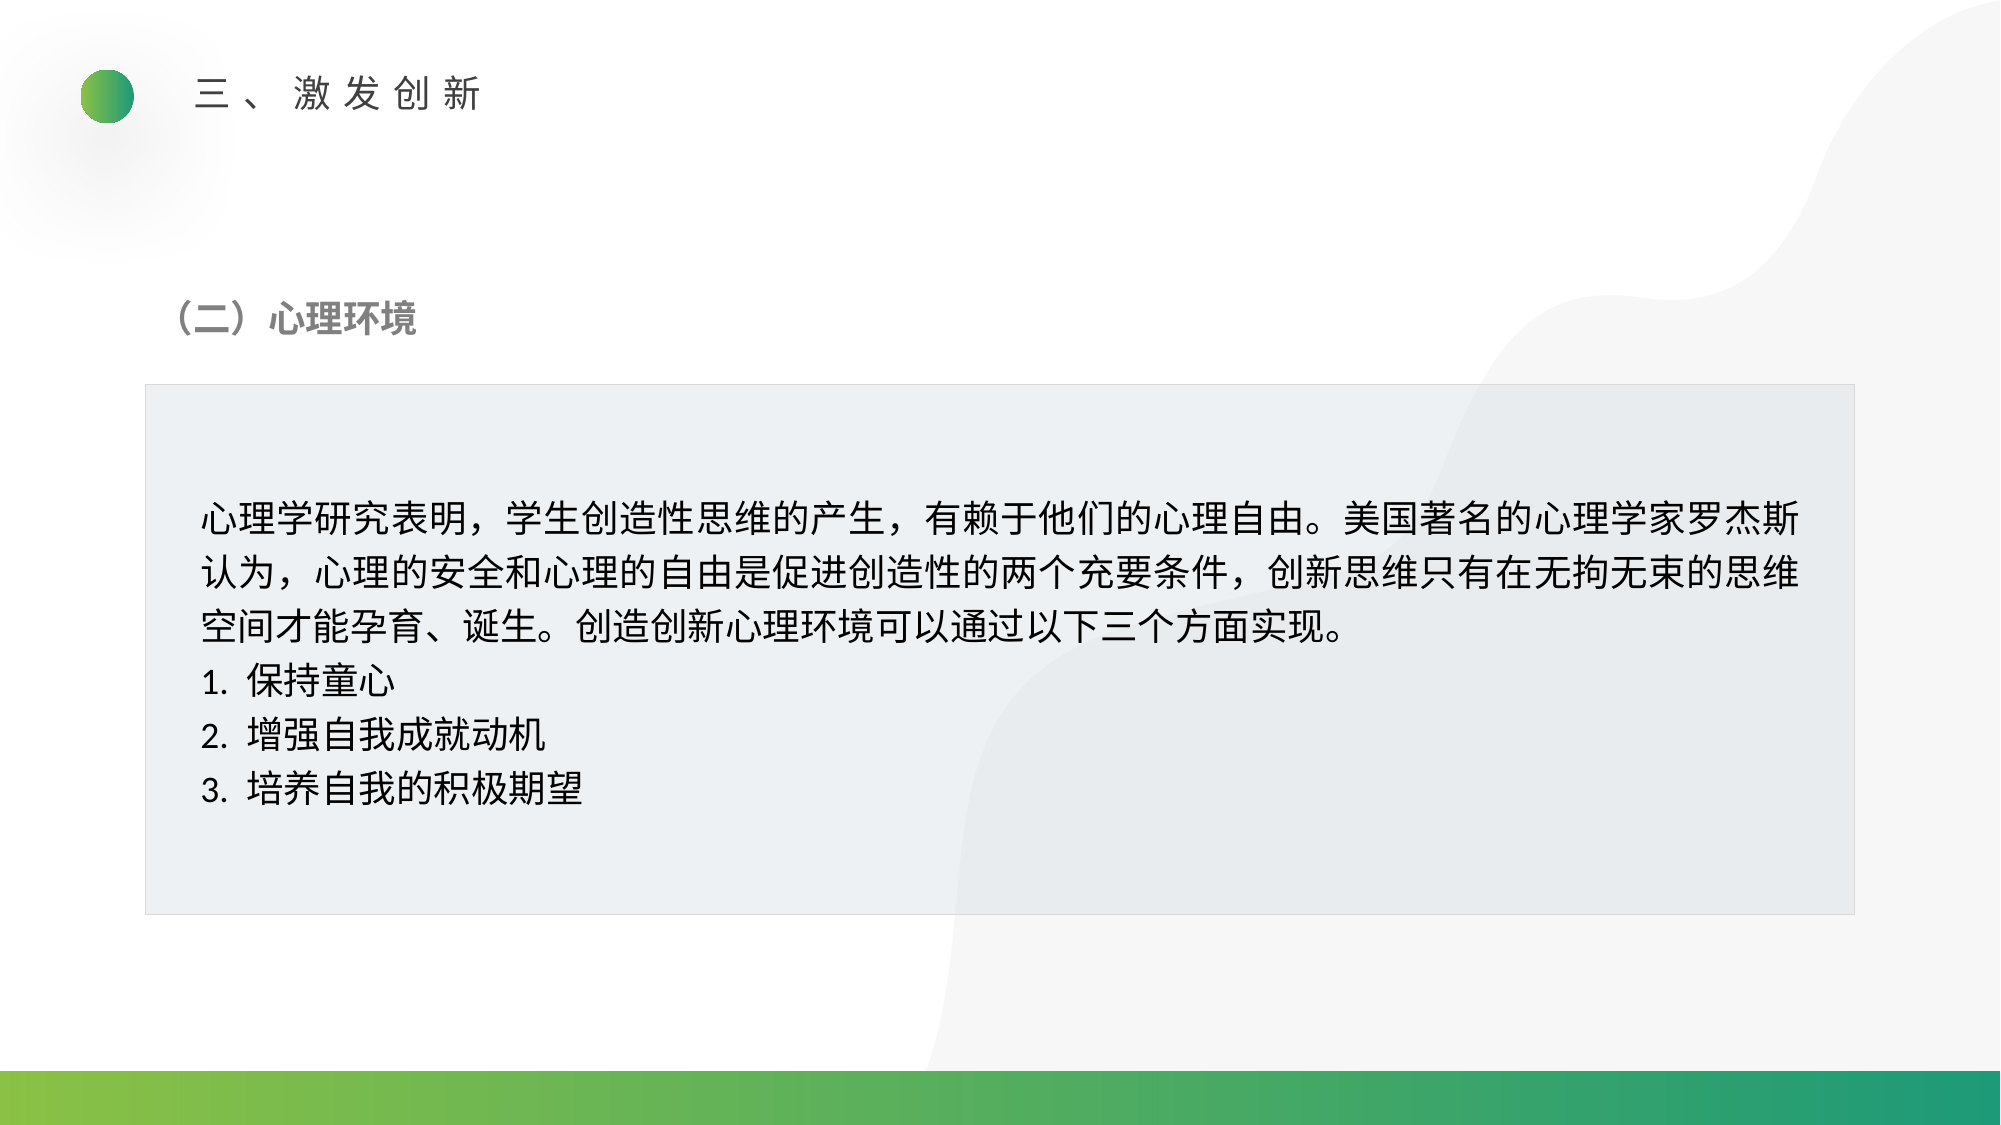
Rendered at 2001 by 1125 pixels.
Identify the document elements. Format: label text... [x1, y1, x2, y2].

text_box 三、激发创新 [178, 62, 1815, 123]
text_box 心理学研究表明，学生创造性思维的产生，有赖于他们的心理自由。美国著名的心理学家罗杰斯认为，心理的安全和心理的自由是促进创造性的两个充要条件，创新思维只有在无拘无束的思维空间才能孕育、诞生。创造创新心理环境可以通过以下三个方面实现。 1. 保持童心 2. 增强自我成就动机 3. 培养自我的积极期望 [185, 478, 1815, 818]
text_box [145, 384, 1855, 915]
text_box （二）心理环境 [140, 287, 992, 347]
